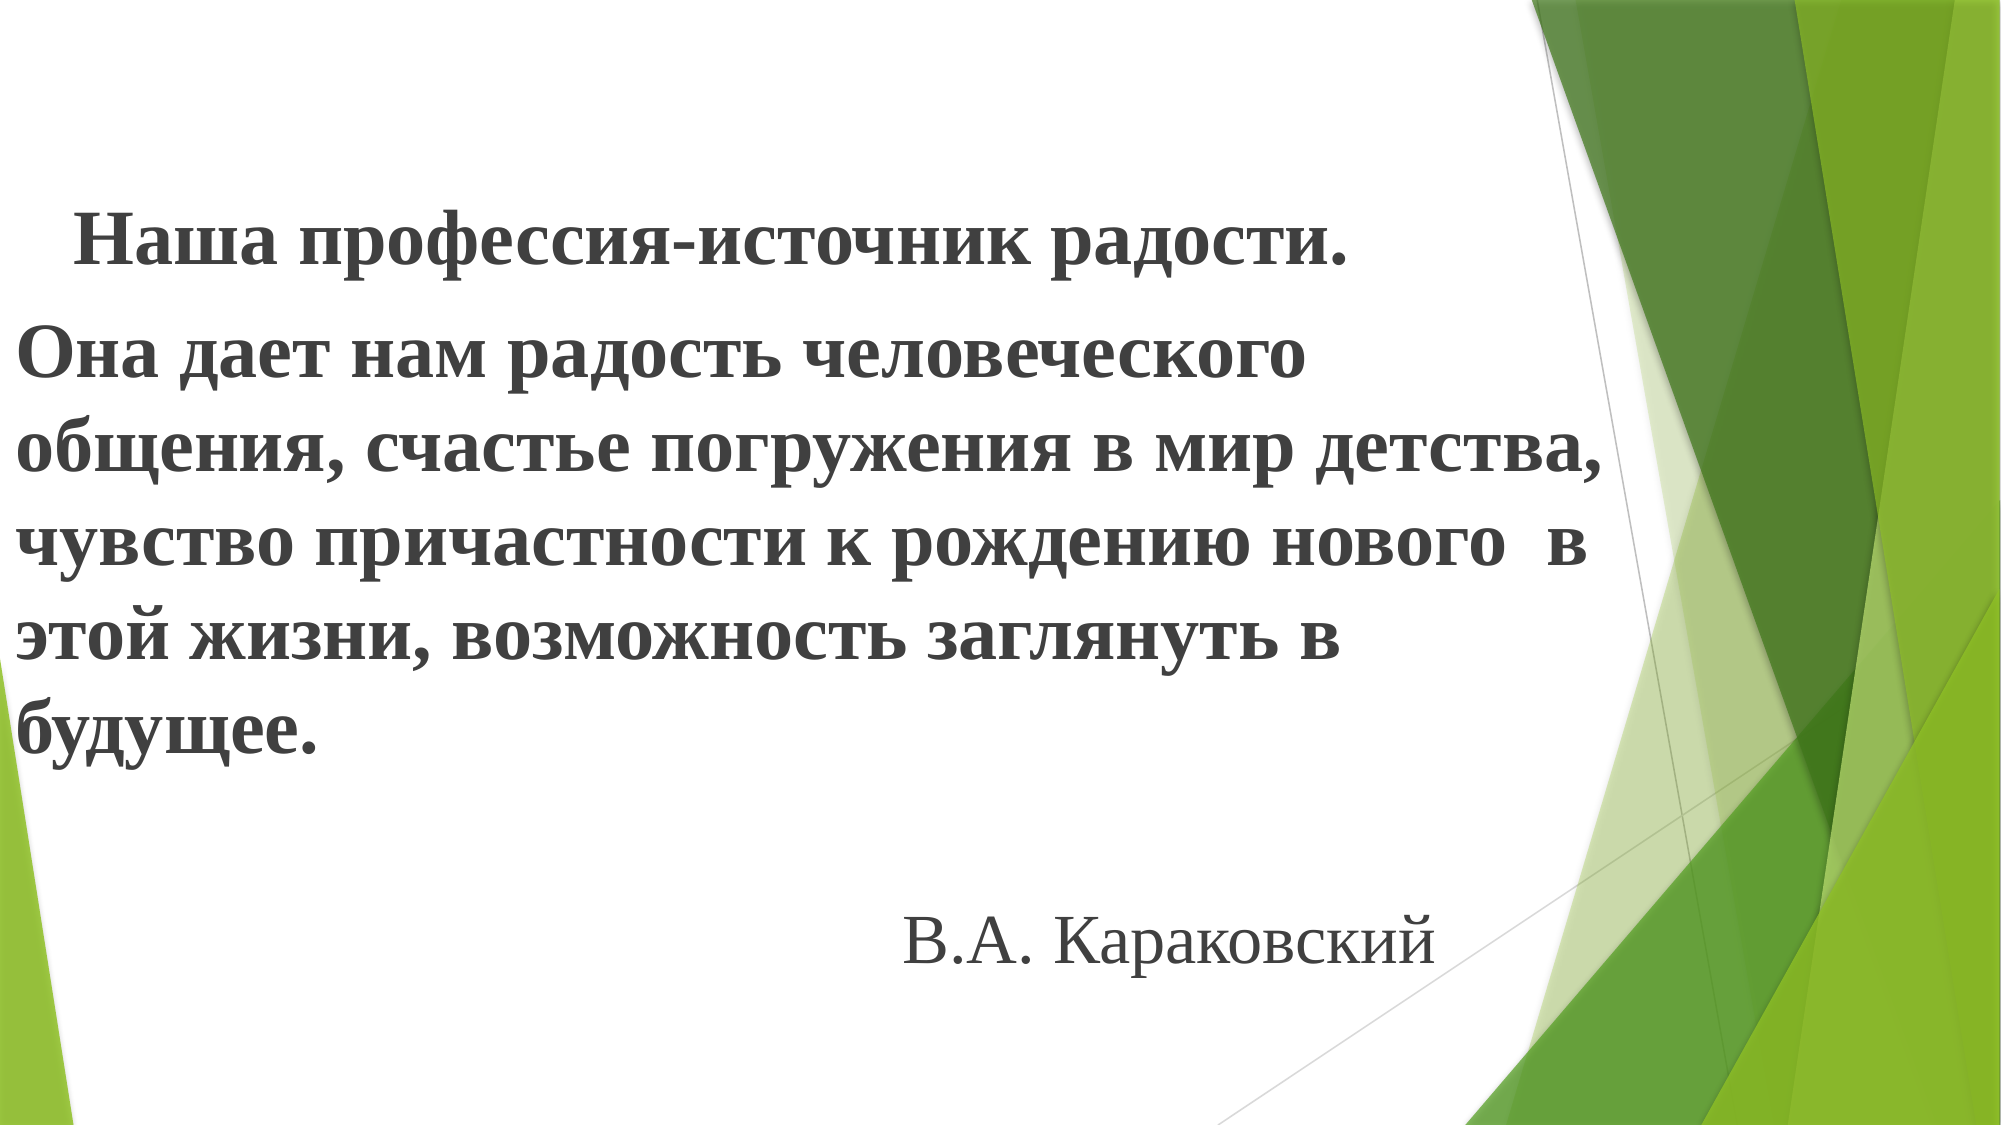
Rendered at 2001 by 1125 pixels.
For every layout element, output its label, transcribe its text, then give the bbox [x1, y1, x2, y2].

list Наша профессия-источник радости. Она дает нам радость человеческого общения, счастье погружения в мир детства, чувство причастности к рождению нового в этой жизни, возможность заглянуть в будущее. В.А. Караковский [0, 178, 1660, 992]
